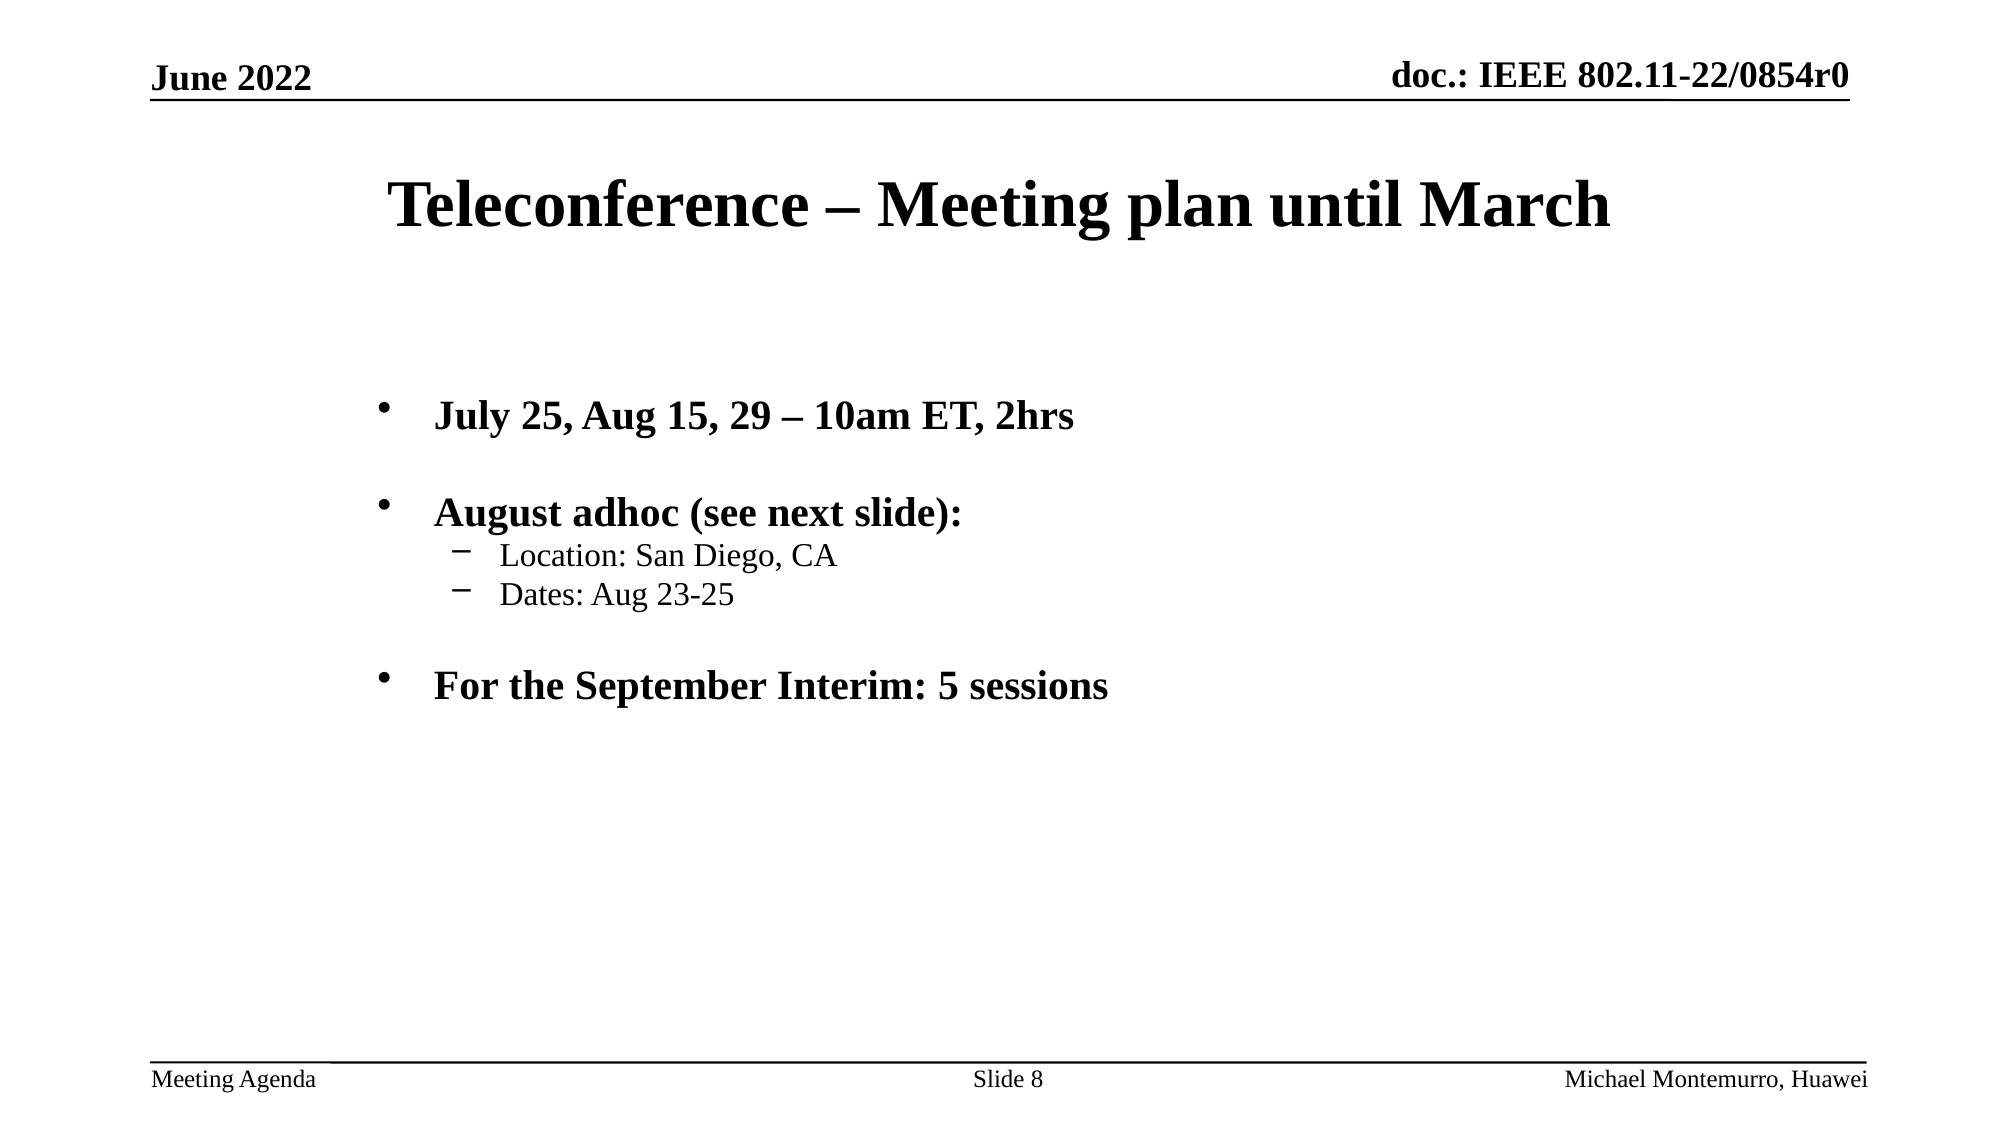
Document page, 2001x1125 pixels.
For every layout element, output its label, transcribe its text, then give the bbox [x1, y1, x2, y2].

slide_number Slide 8 [972, 1061, 1045, 1093]
footer Michael Montemurro, Huawei [1266, 1061, 1869, 1093]
list July 25, Aug 15, 29 – 10am ET, 2hrs August adhoc (see next slide): Location: San Diego, CA Dates: Aug 23-25 For the September Interim: 5 sessions [362, 331, 1638, 1007]
title Teleconference – Meeting plan until March [150, 112, 1850, 288]
